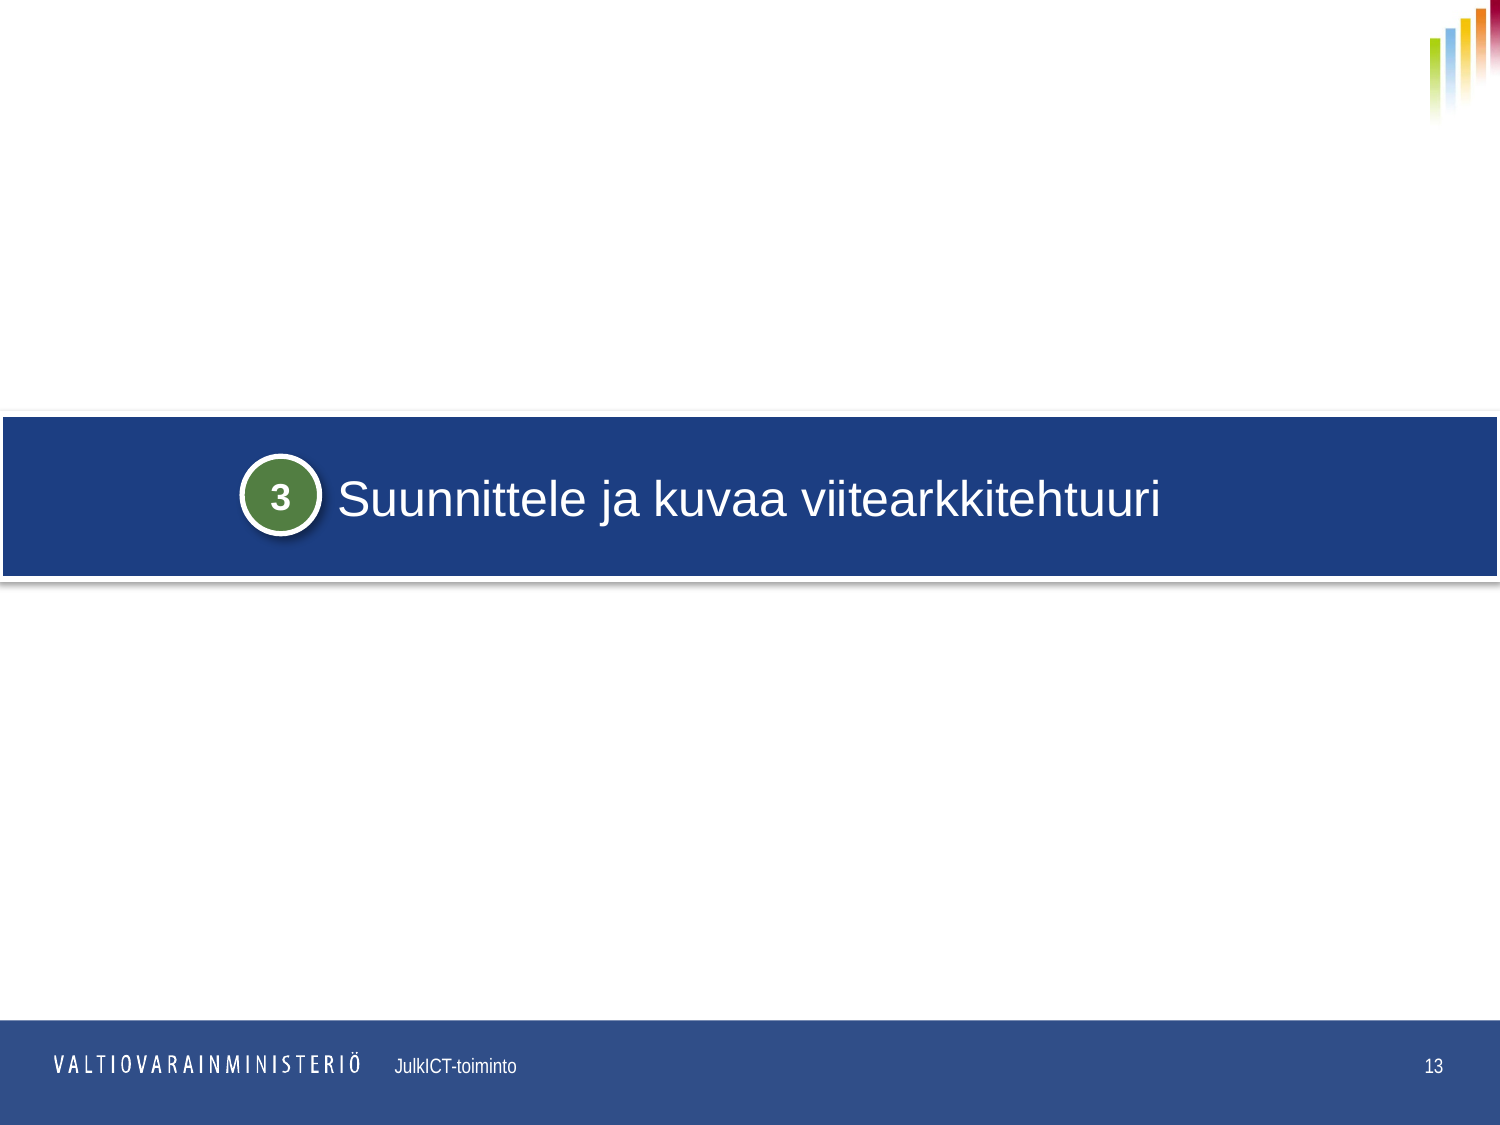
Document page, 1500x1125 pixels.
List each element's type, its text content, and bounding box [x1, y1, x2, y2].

slide_number 30 [1379, 1045, 1459, 1081]
picture [1430, 0, 1500, 143]
text_box 3 [242, 456, 320, 534]
title Suunnittele ja kuvaa viitearkkitehtuuri [0, 411, 1500, 582]
